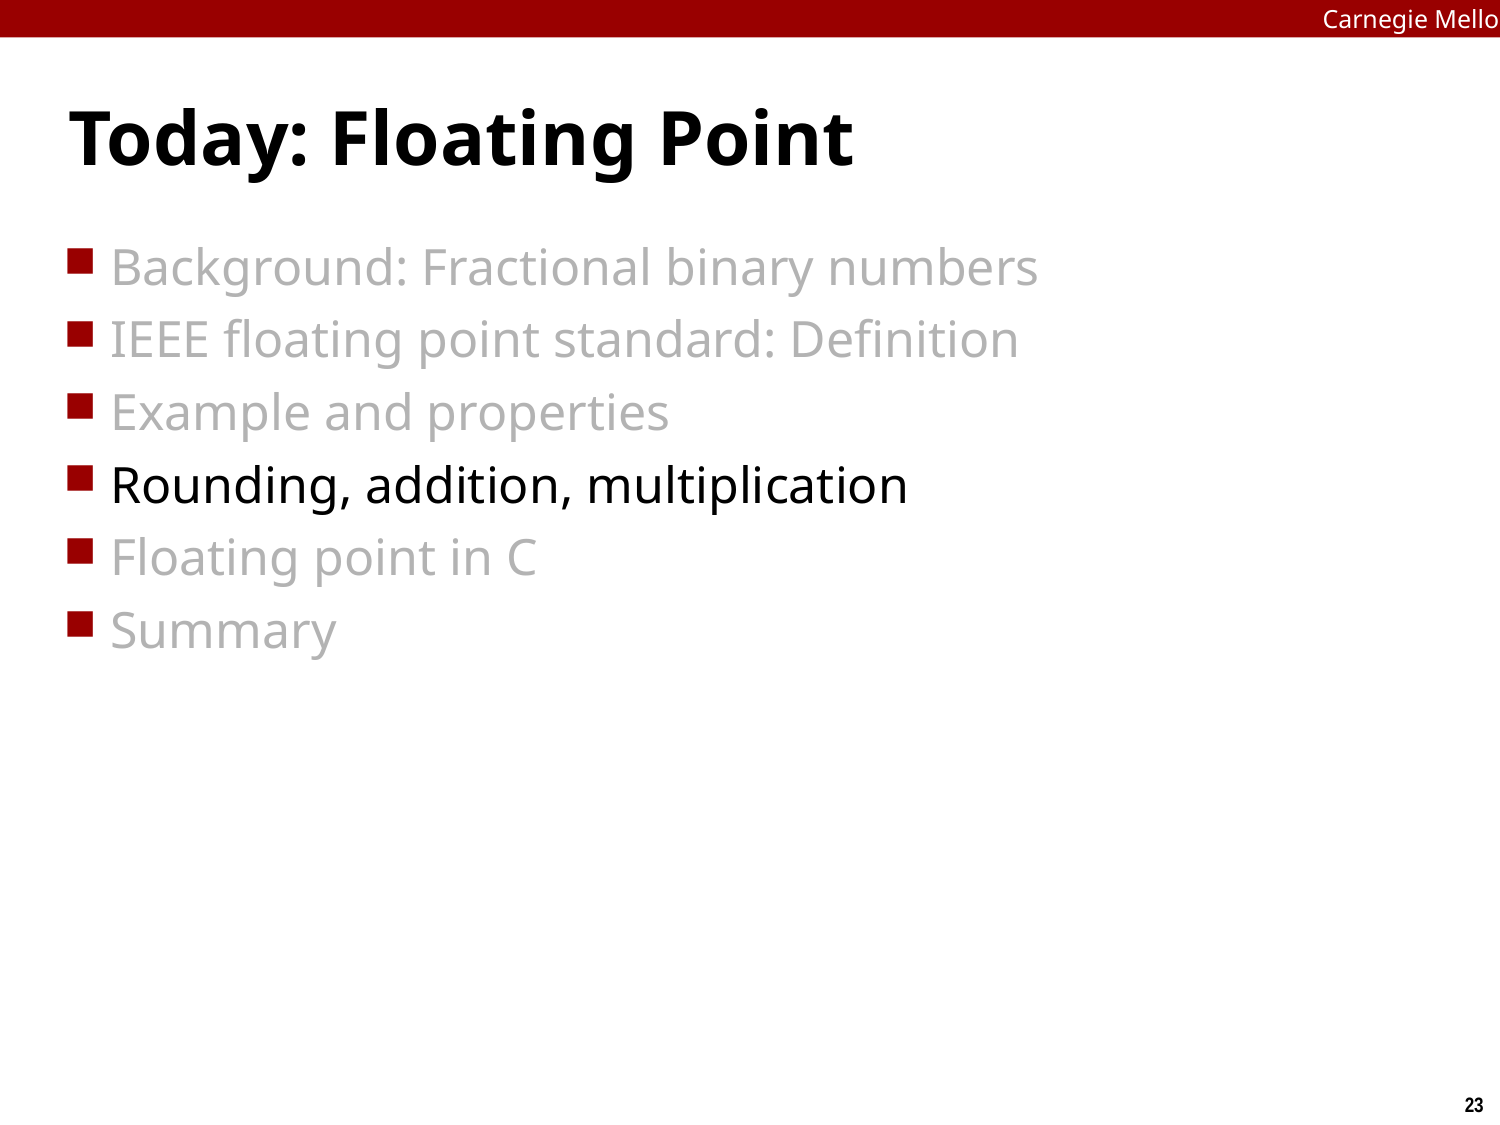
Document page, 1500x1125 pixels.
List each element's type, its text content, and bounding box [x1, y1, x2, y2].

list Background: Fractional binary numbers IEEE floating point standard: Definition Example and properties Rounding, addition, multiplication Floating point in C Summary [62, 228, 1438, 1122]
title Today: Floating Point [62, 41, 1438, 228]
text_box Carnegie Mellon [1322, 3, 1500, 33]
text_box [0, 0, 1500, 38]
